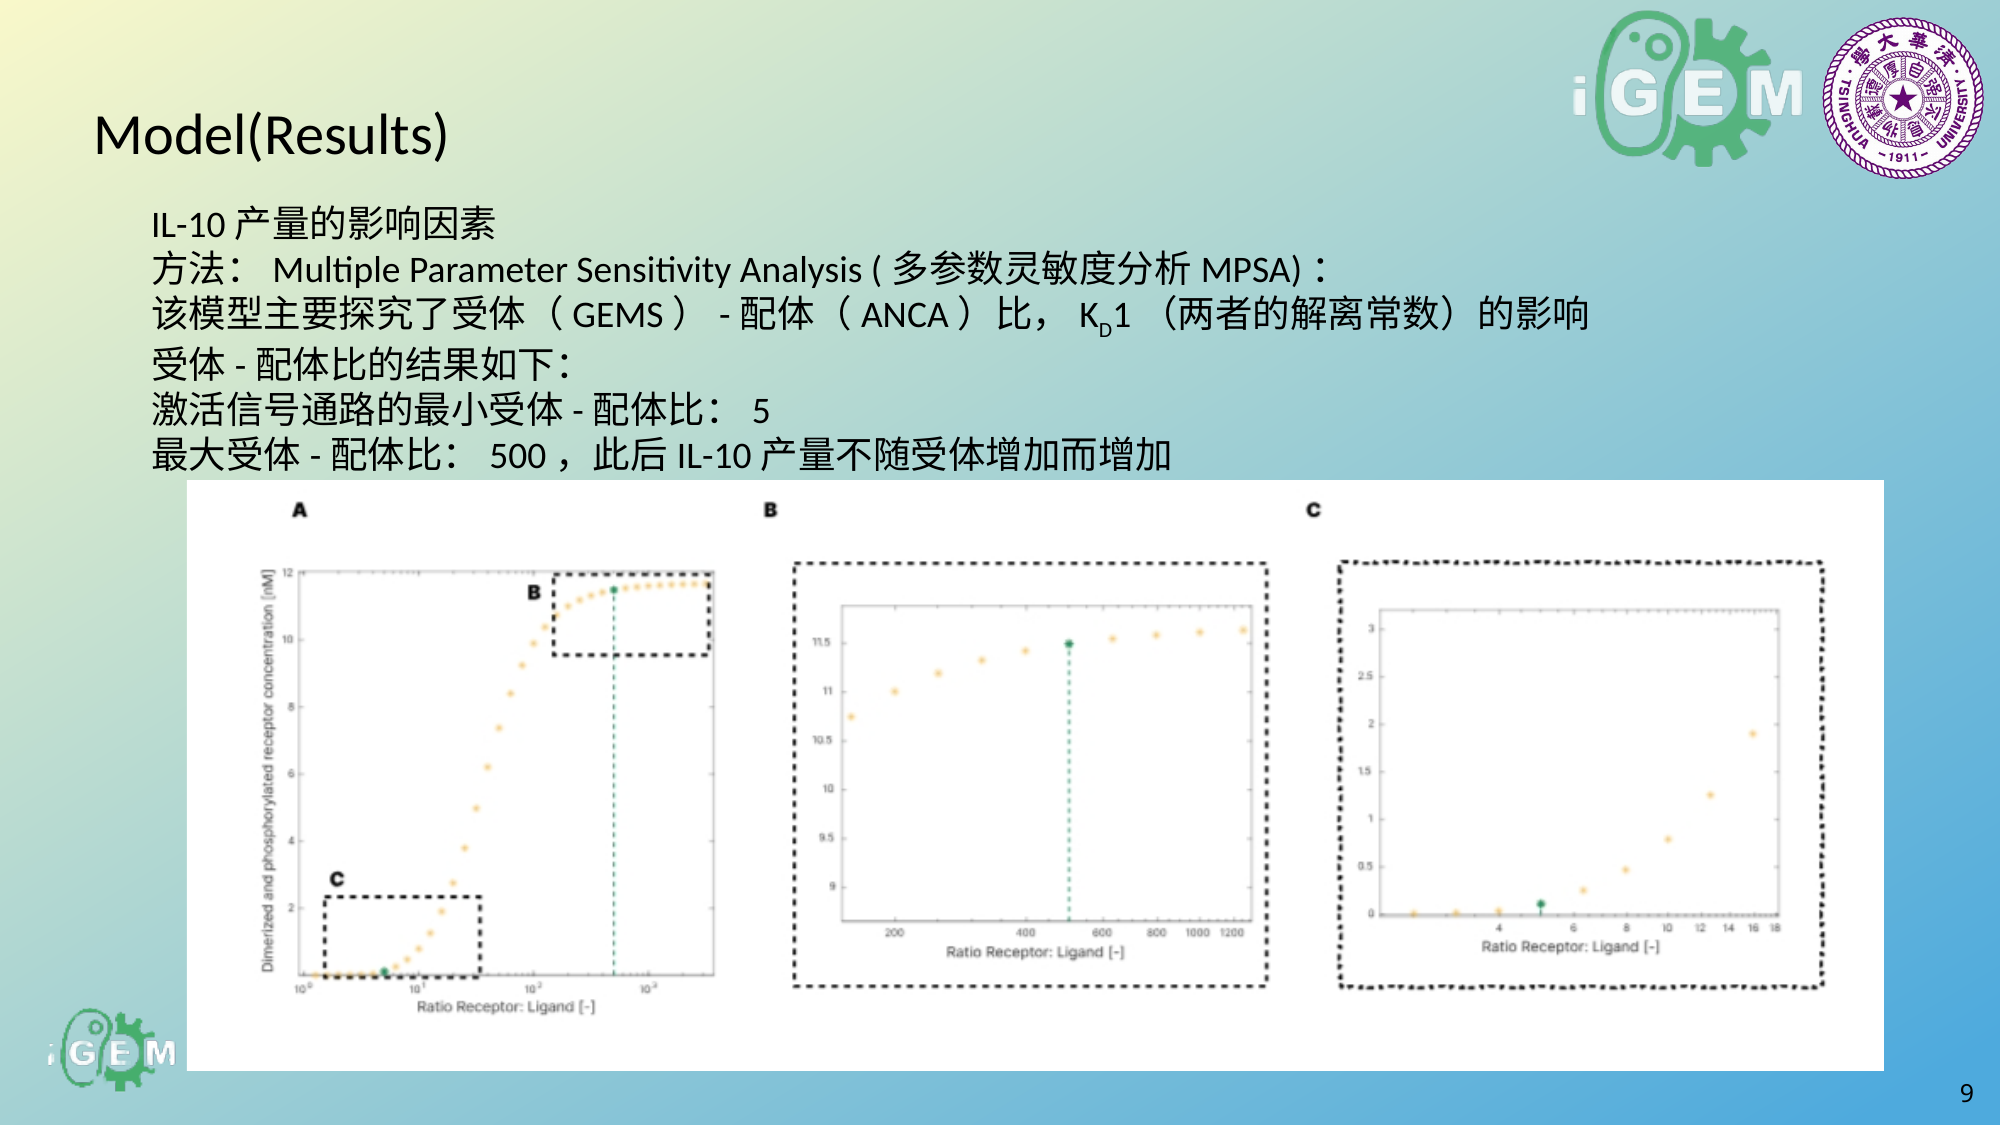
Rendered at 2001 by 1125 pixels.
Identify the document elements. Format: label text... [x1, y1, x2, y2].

slide_number 9 [1539, 1064, 1989, 1125]
picture [1533, 0, 2001, 213]
text_box IL-10产量的影响因素 方法：Multiple Parameter Sensitivity Analysis (多参数灵敏度分析MPSA)： 该模型主要探究了受体（GEMS）-配体（ANCA）比，KD1（两者的解离常数）的影响 受体-配体比的结果如下： 激活信号通路的最小受体-配体比：5 最大受体-配体比：500，此后IL-10产量不随受体增加而增加 [136, 192, 1935, 484]
text_box Model(Results) [79, 88, 510, 174]
picture [0, 480, 1885, 1125]
